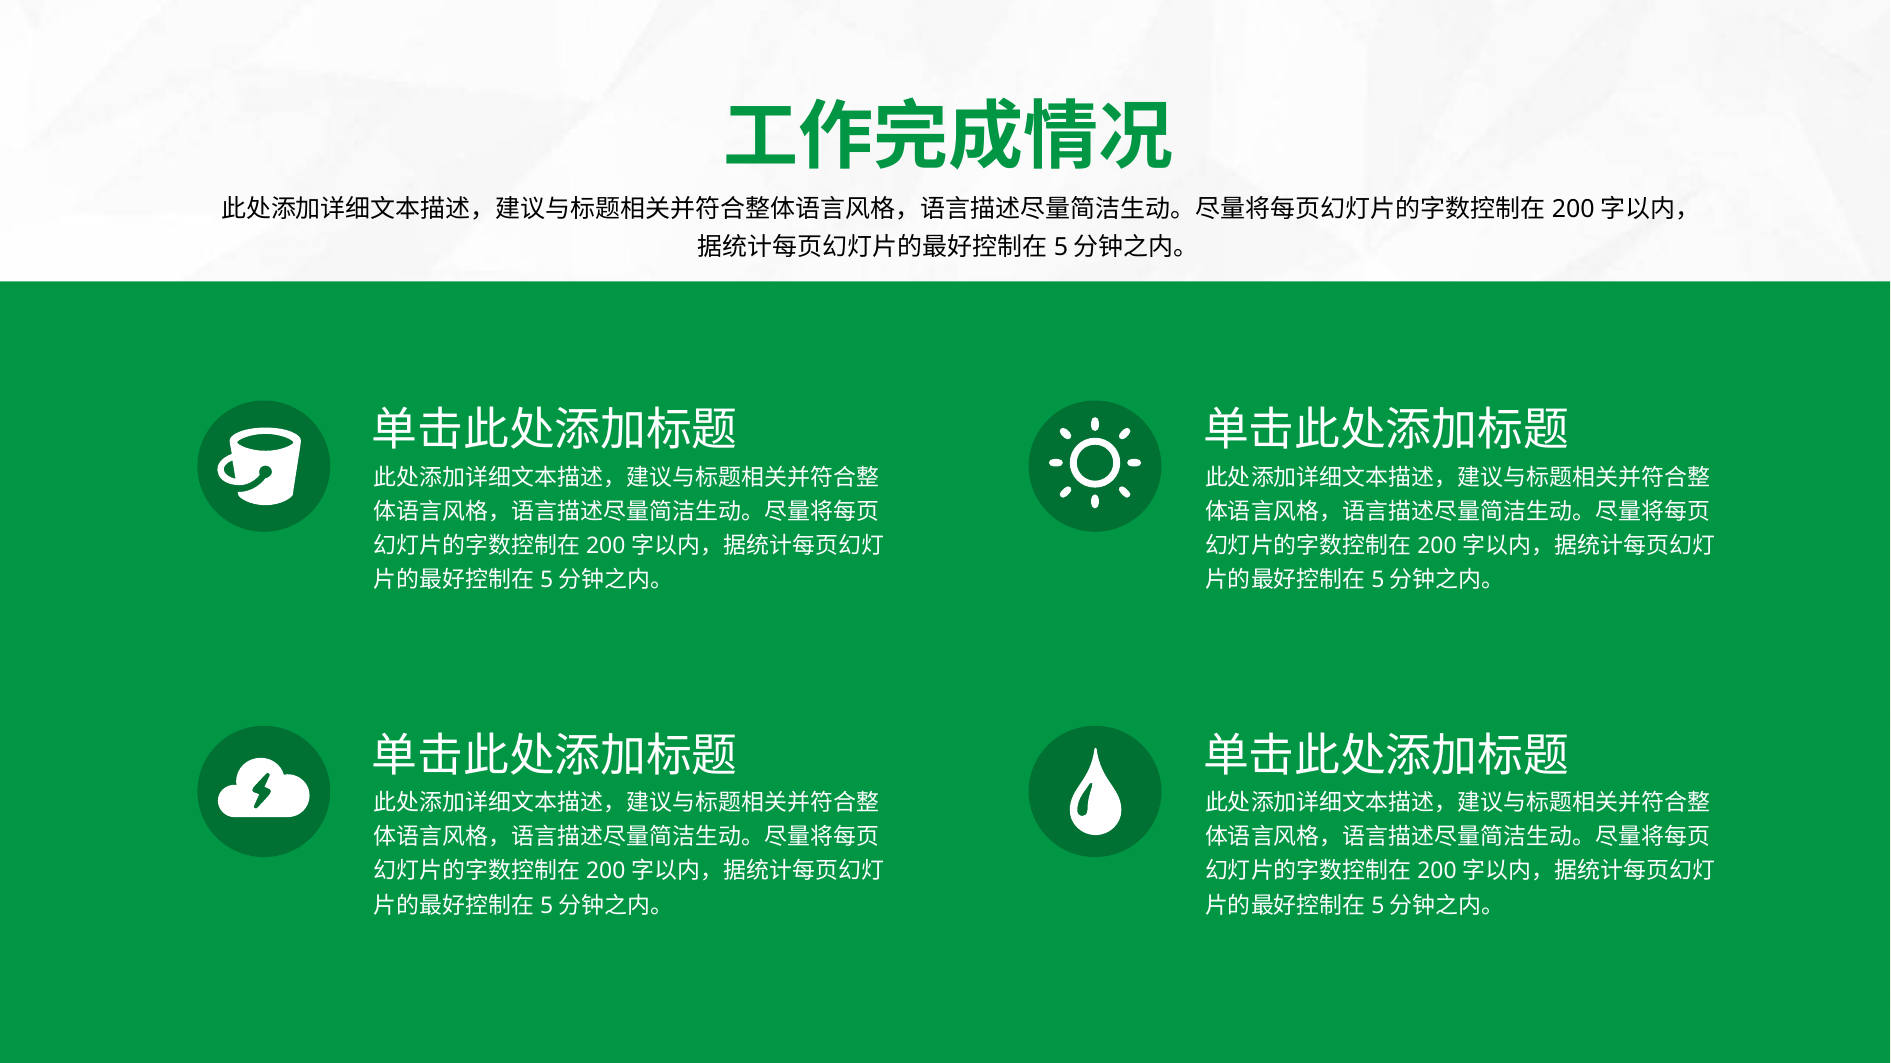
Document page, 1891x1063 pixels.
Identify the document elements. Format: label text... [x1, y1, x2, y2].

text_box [1202, 410, 1731, 622]
text_box [217, 427, 301, 506]
text_box [217, 757, 310, 818]
text_box [1048, 458, 1063, 467]
text_box 工作完成情况 [325, 94, 1571, 185]
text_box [371, 410, 900, 622]
text_box [1118, 427, 1131, 440]
text_box [1059, 427, 1072, 440]
text_box [1059, 486, 1072, 498]
text_box [1091, 417, 1099, 431]
text_box [1069, 747, 1122, 836]
text_box 此处添加详细文本描述，建议与标题相关并符合整体语言风格，语言描述尽量简洁生动。尽量将每页幻灯片的字数控制在200字以内， 据统计每页幻灯片的最好控制在5分钟之内。 [212, 185, 1684, 260]
text_box [197, 400, 331, 532]
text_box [1202, 735, 1731, 947]
text_box [1028, 725, 1162, 858]
text_box [1028, 400, 1162, 532]
text_box [1069, 437, 1121, 488]
text_box [1127, 458, 1142, 467]
text_box [0, 281, 1891, 1063]
picture [0, 0, 1891, 281]
text_box [197, 725, 331, 858]
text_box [371, 735, 900, 947]
text_box [1091, 494, 1099, 509]
text_box [1118, 486, 1131, 498]
